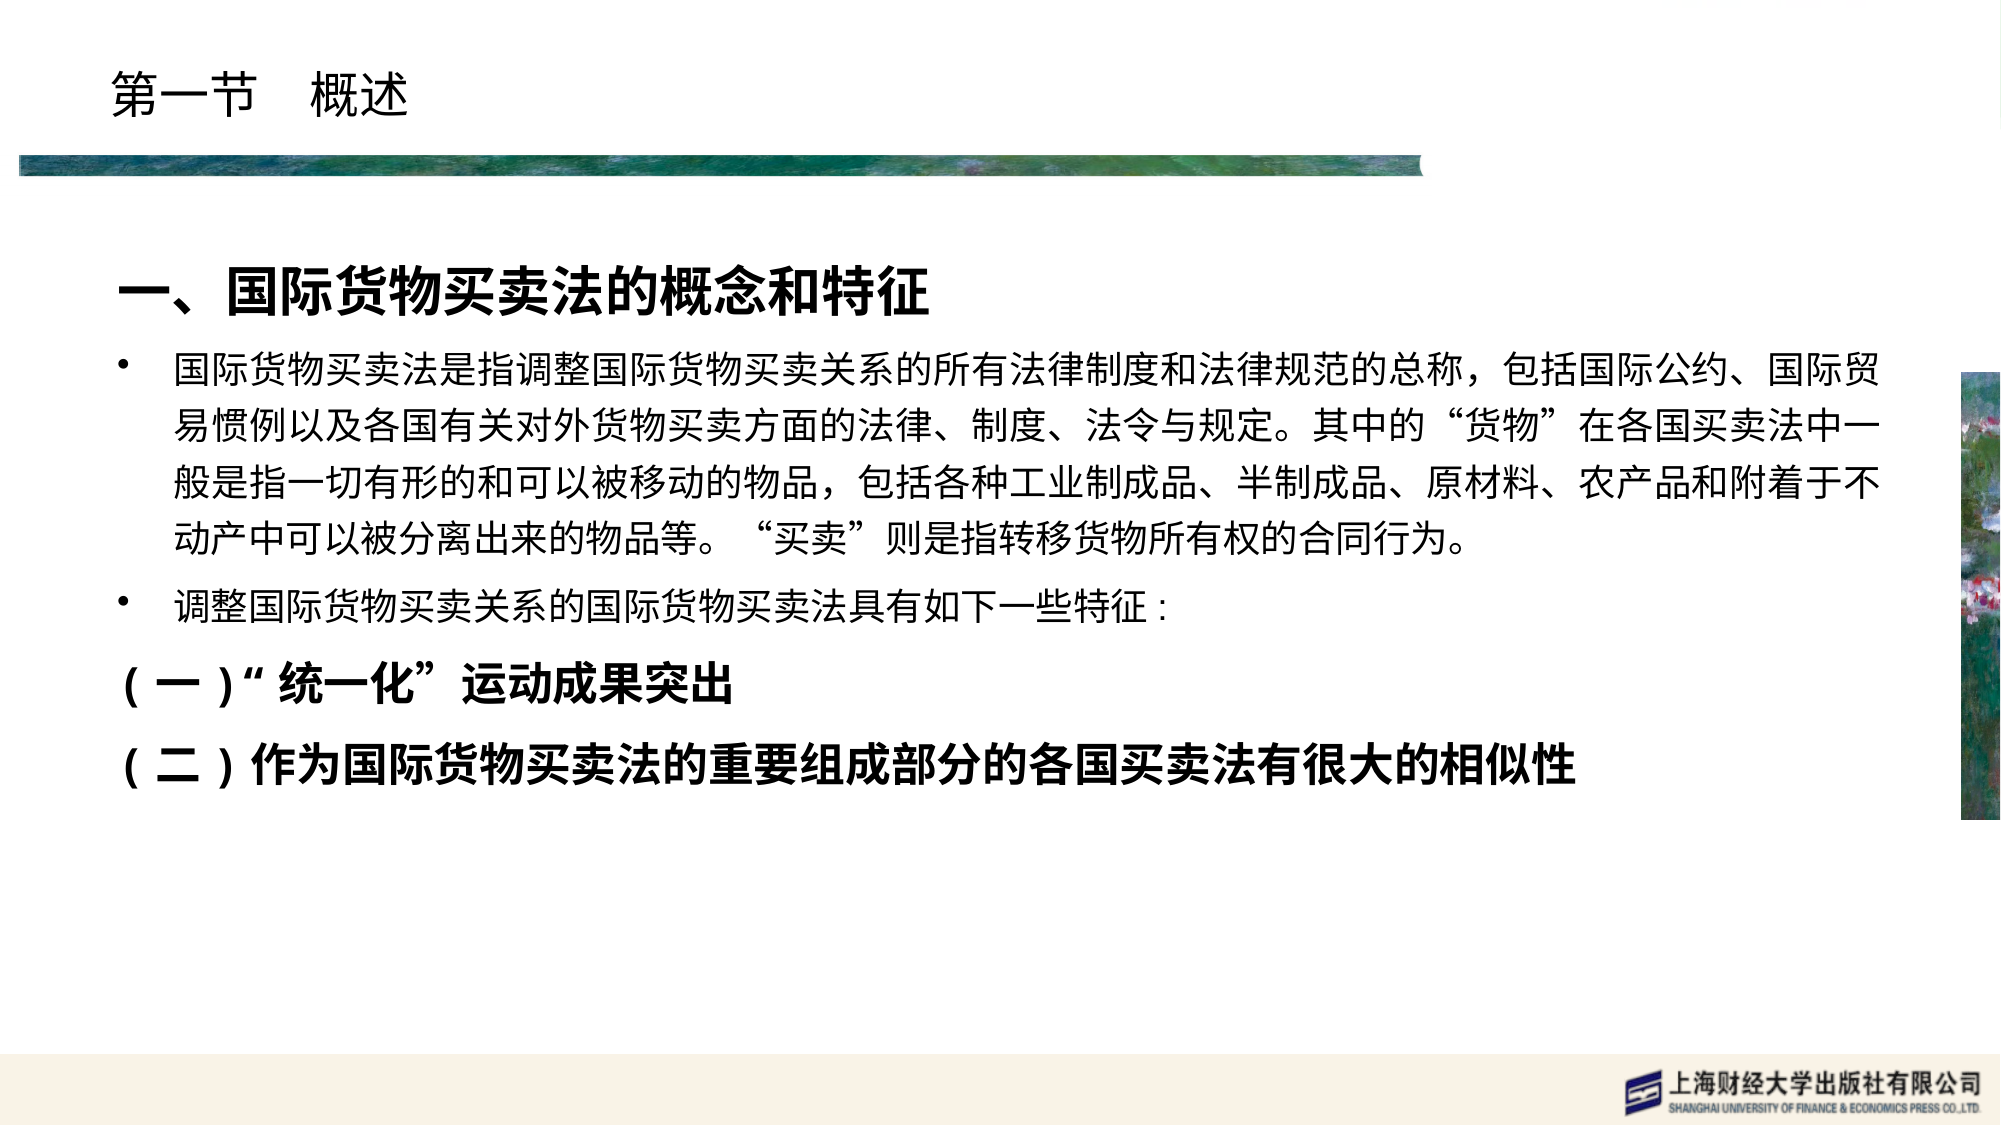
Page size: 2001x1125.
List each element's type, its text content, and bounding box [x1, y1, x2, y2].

title 第一节 概述 [94, 42, 1451, 146]
list 一、国际货物买卖法的概念和特征 国际货物买卖法是指调整国际货物买卖关系的所有法律制度和法律规范的总称，包括国际公约、国际贸易惯例以及各国有关对外货物买卖方面的法律、制度、法令与规定。其中的“货物”在各国买卖法中一般是指一切有形的和可以被移动的物品，包括各种工业制成品、半制成品、原材料、农产品和附着于不动产中可以被分离出来的物品等。“买卖”则是指转移货物所有权的合同行为。 调整国际货物买卖关系的国际货物买卖法具有如下一些特征: (一)“统一化”运动成果突出 (二)作为国际货物买卖法的重要组成部分的各国买卖法有很大的相似性 [102, 233, 1898, 1032]
picture [0, 0, 2001, 1125]
